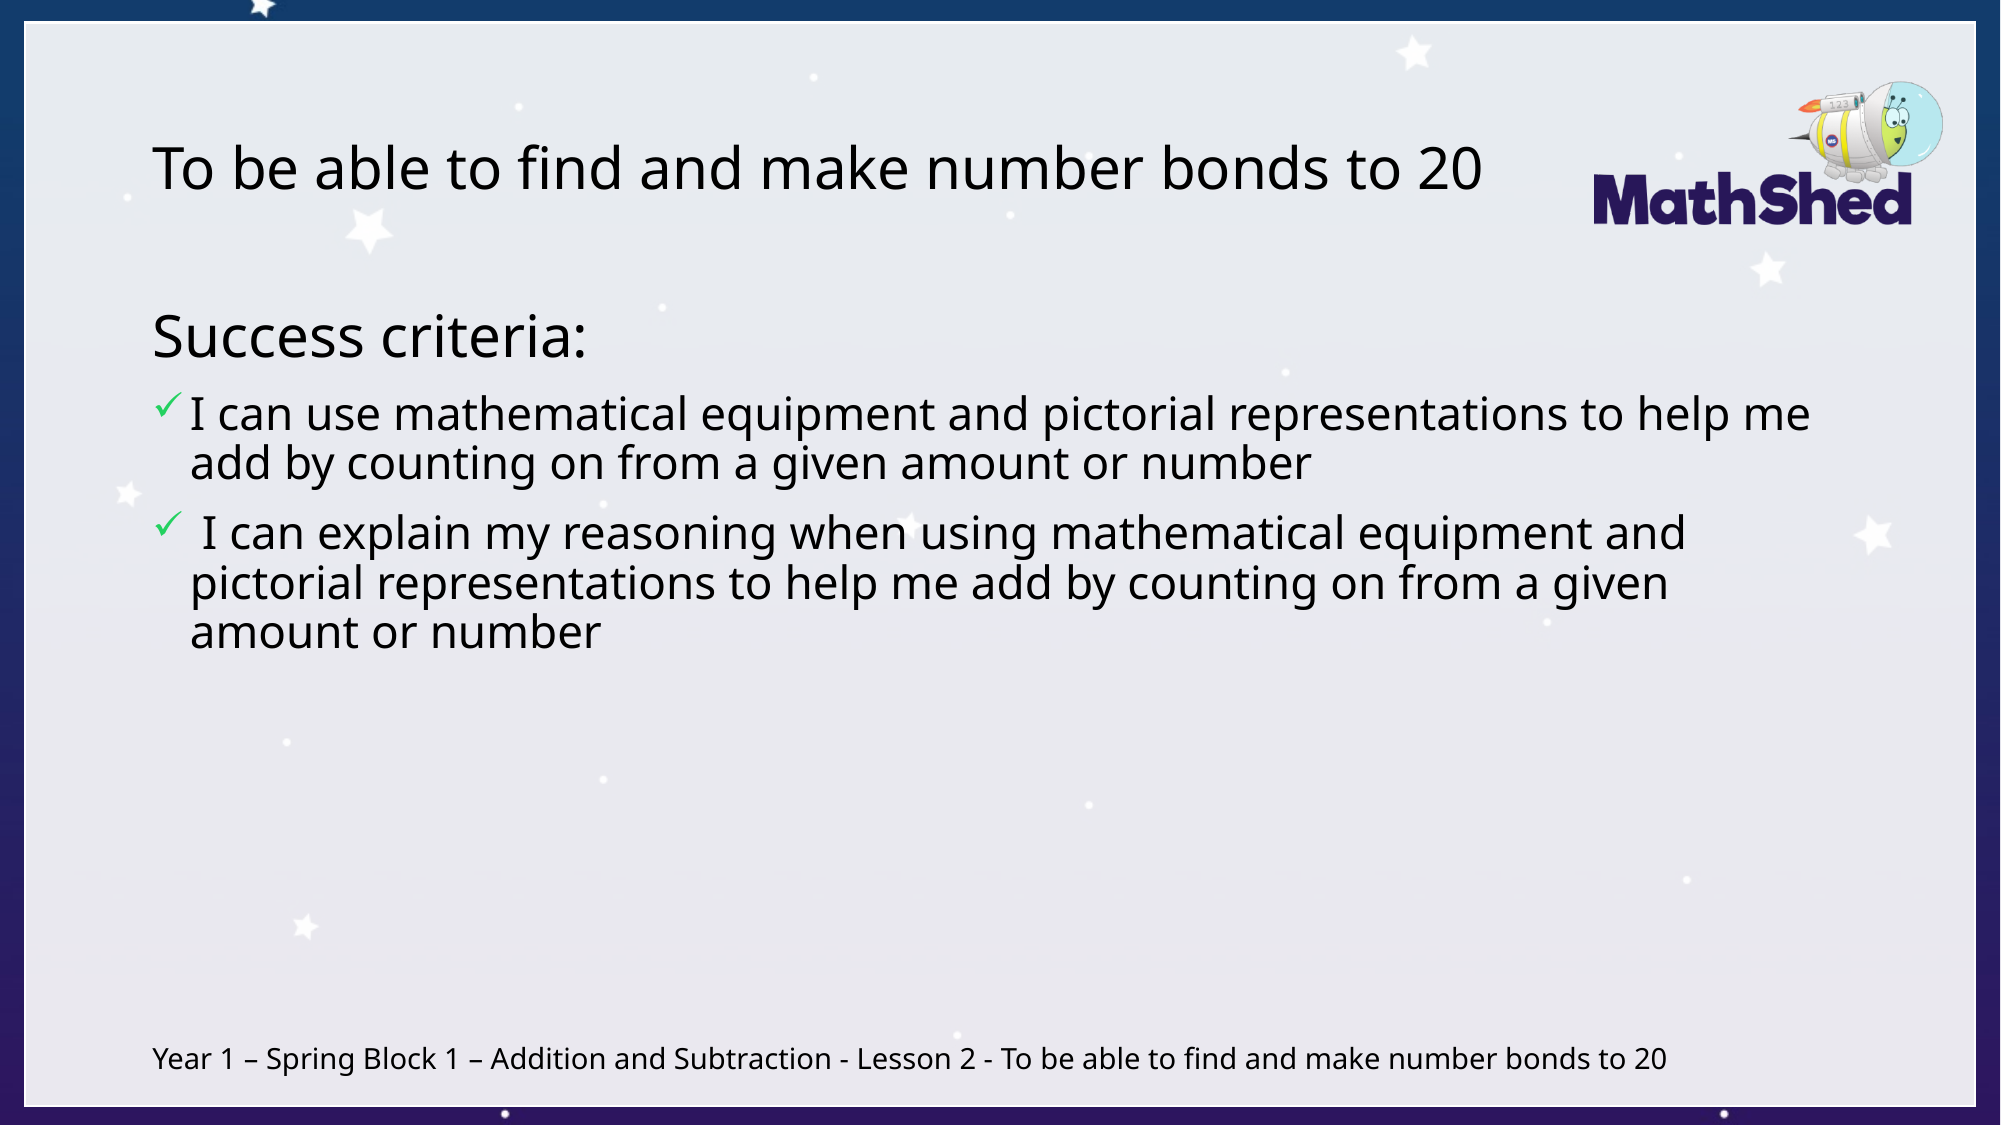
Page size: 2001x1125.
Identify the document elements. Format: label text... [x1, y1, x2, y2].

footer Year 1 – Spring Block 1 – Addition and Subtraction - Lesson 2 - To be able to find and make number bonds to 20 [137, 1033, 1863, 1093]
title To be able to find and make number bonds to 20 [137, 59, 1578, 278]
picture [0, 0, 2001, 1125]
list Success criteria: I can use mathematical equipment and pictorial representations to help me add by counting on from a given amount or number I can explain my reasoning when using mathematical equipment and pictorial representations to help me add by counting on from a given amount or number [137, 299, 1863, 1014]
